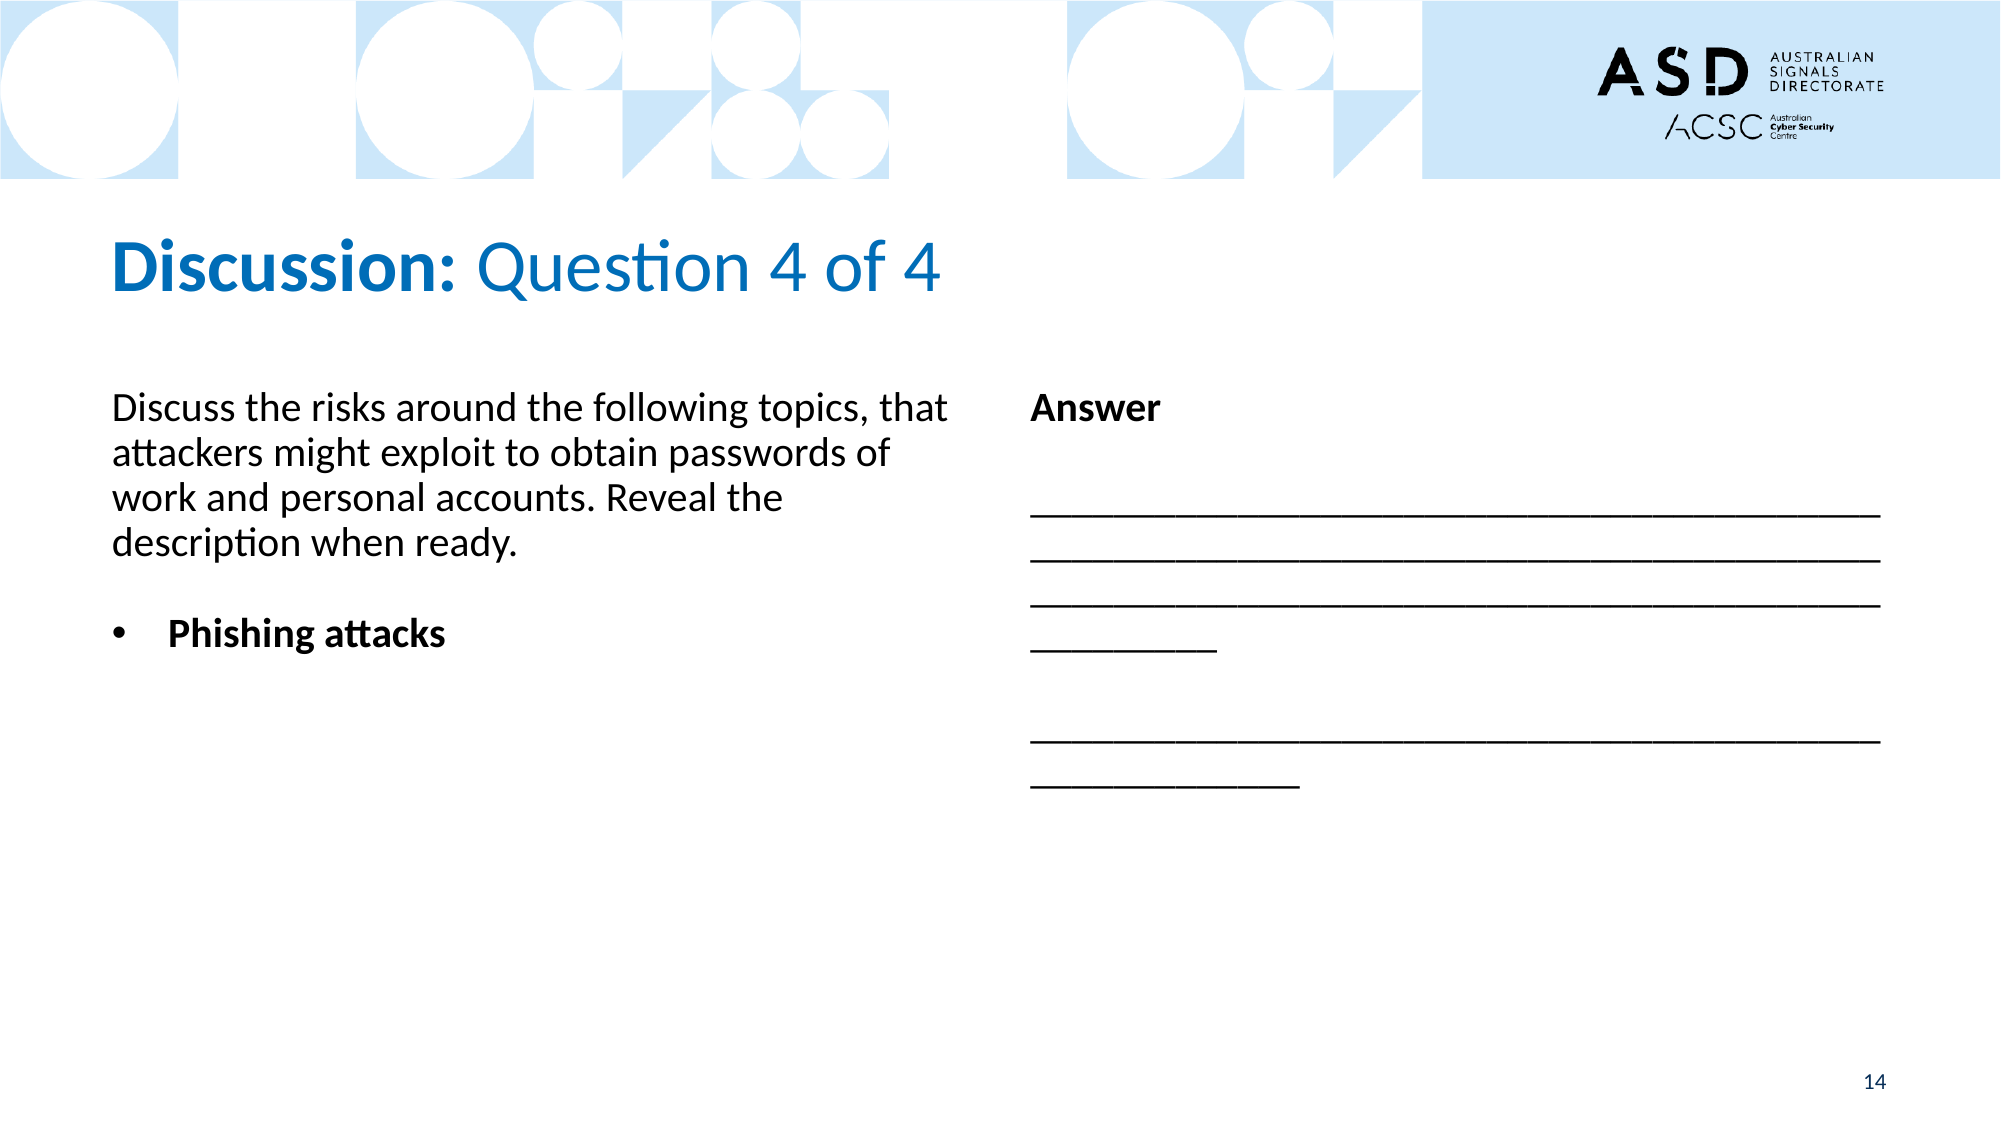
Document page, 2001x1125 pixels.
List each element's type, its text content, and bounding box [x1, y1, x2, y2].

title Discussion: Question 4 of 4 [96, 207, 1902, 328]
list Answer ____________________________________________________________________________________________________________________________________ ______________________________________________________ [1015, 378, 1902, 1007]
picture [0, 0, 2001, 179]
slide_number 14 [1799, 1050, 1902, 1111]
list Discuss the risks around the following topics, that attackers might exploit to obtain passwords of work and personal accounts. Reveal the description when ready. Phishing attacks [96, 378, 983, 1007]
